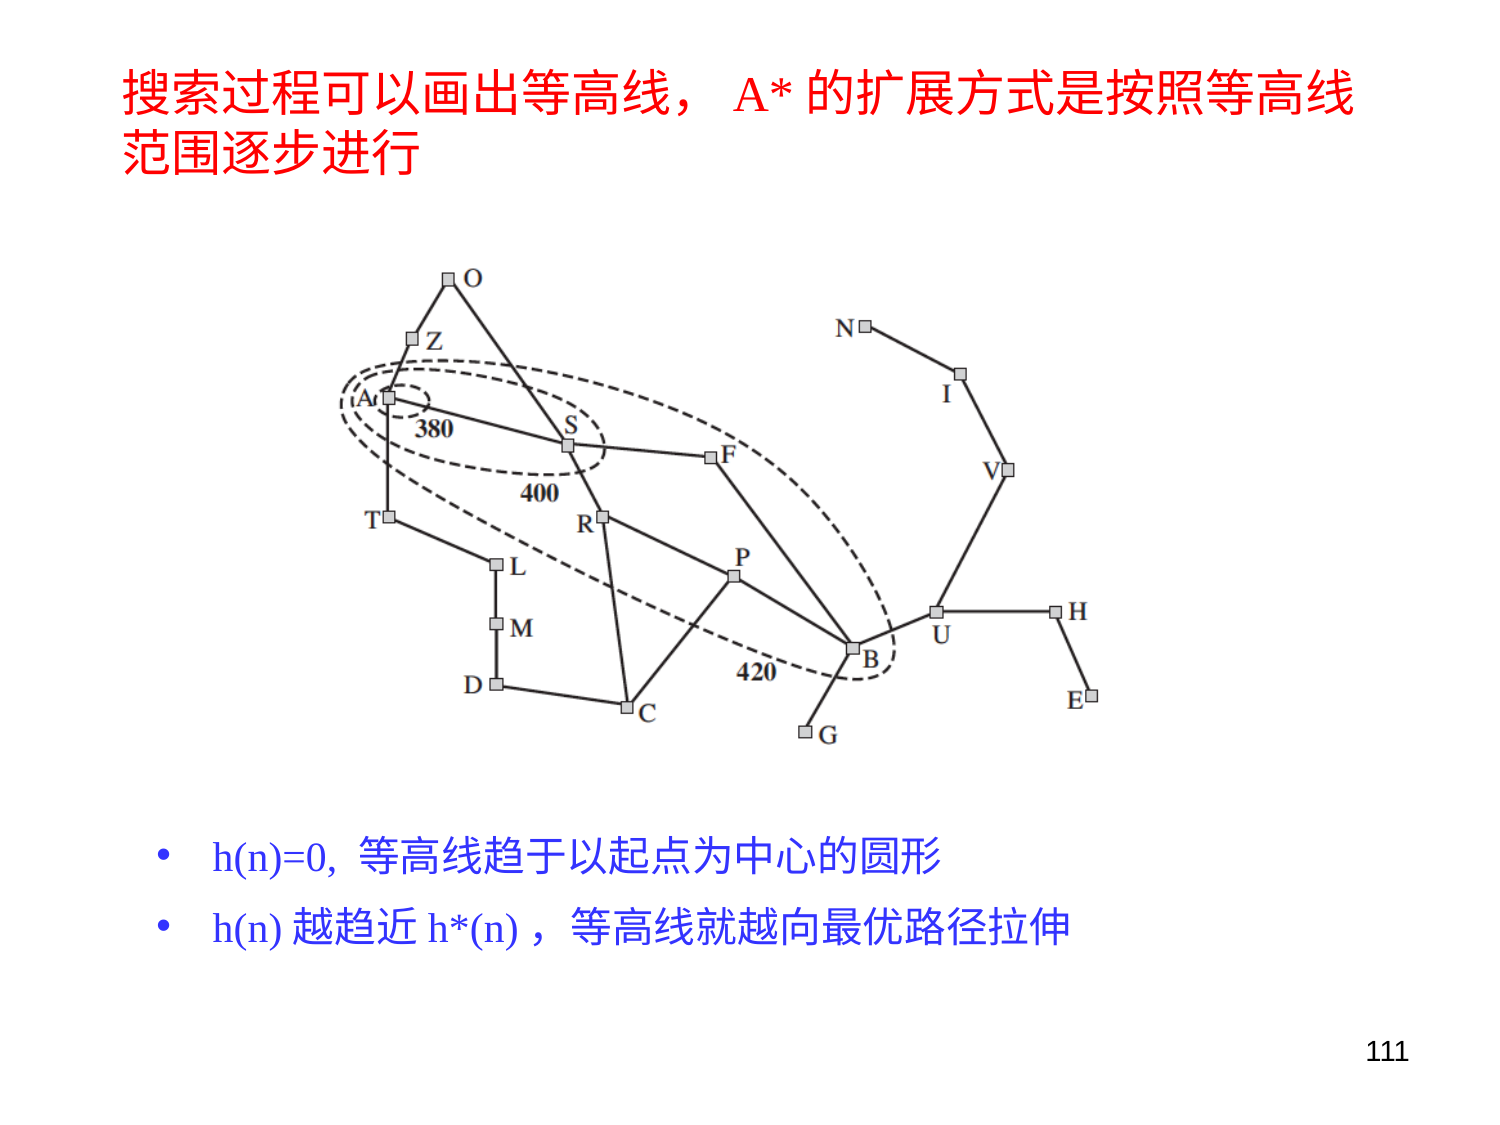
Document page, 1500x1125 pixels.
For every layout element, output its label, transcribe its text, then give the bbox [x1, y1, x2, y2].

slide_number 111 [1074, 1024, 1425, 1103]
text_box h(n)=0, 等高线趋于以起点为中心的圆形 h(n)越趋近h*(n)，等高线就越向最优路径拉伸 [141, 822, 1430, 958]
text_box 搜索过程可以画出等高线，A*的扩展方式是按照等高线范围逐步进行 [106, 54, 1394, 190]
picture [200, 243, 1233, 773]
